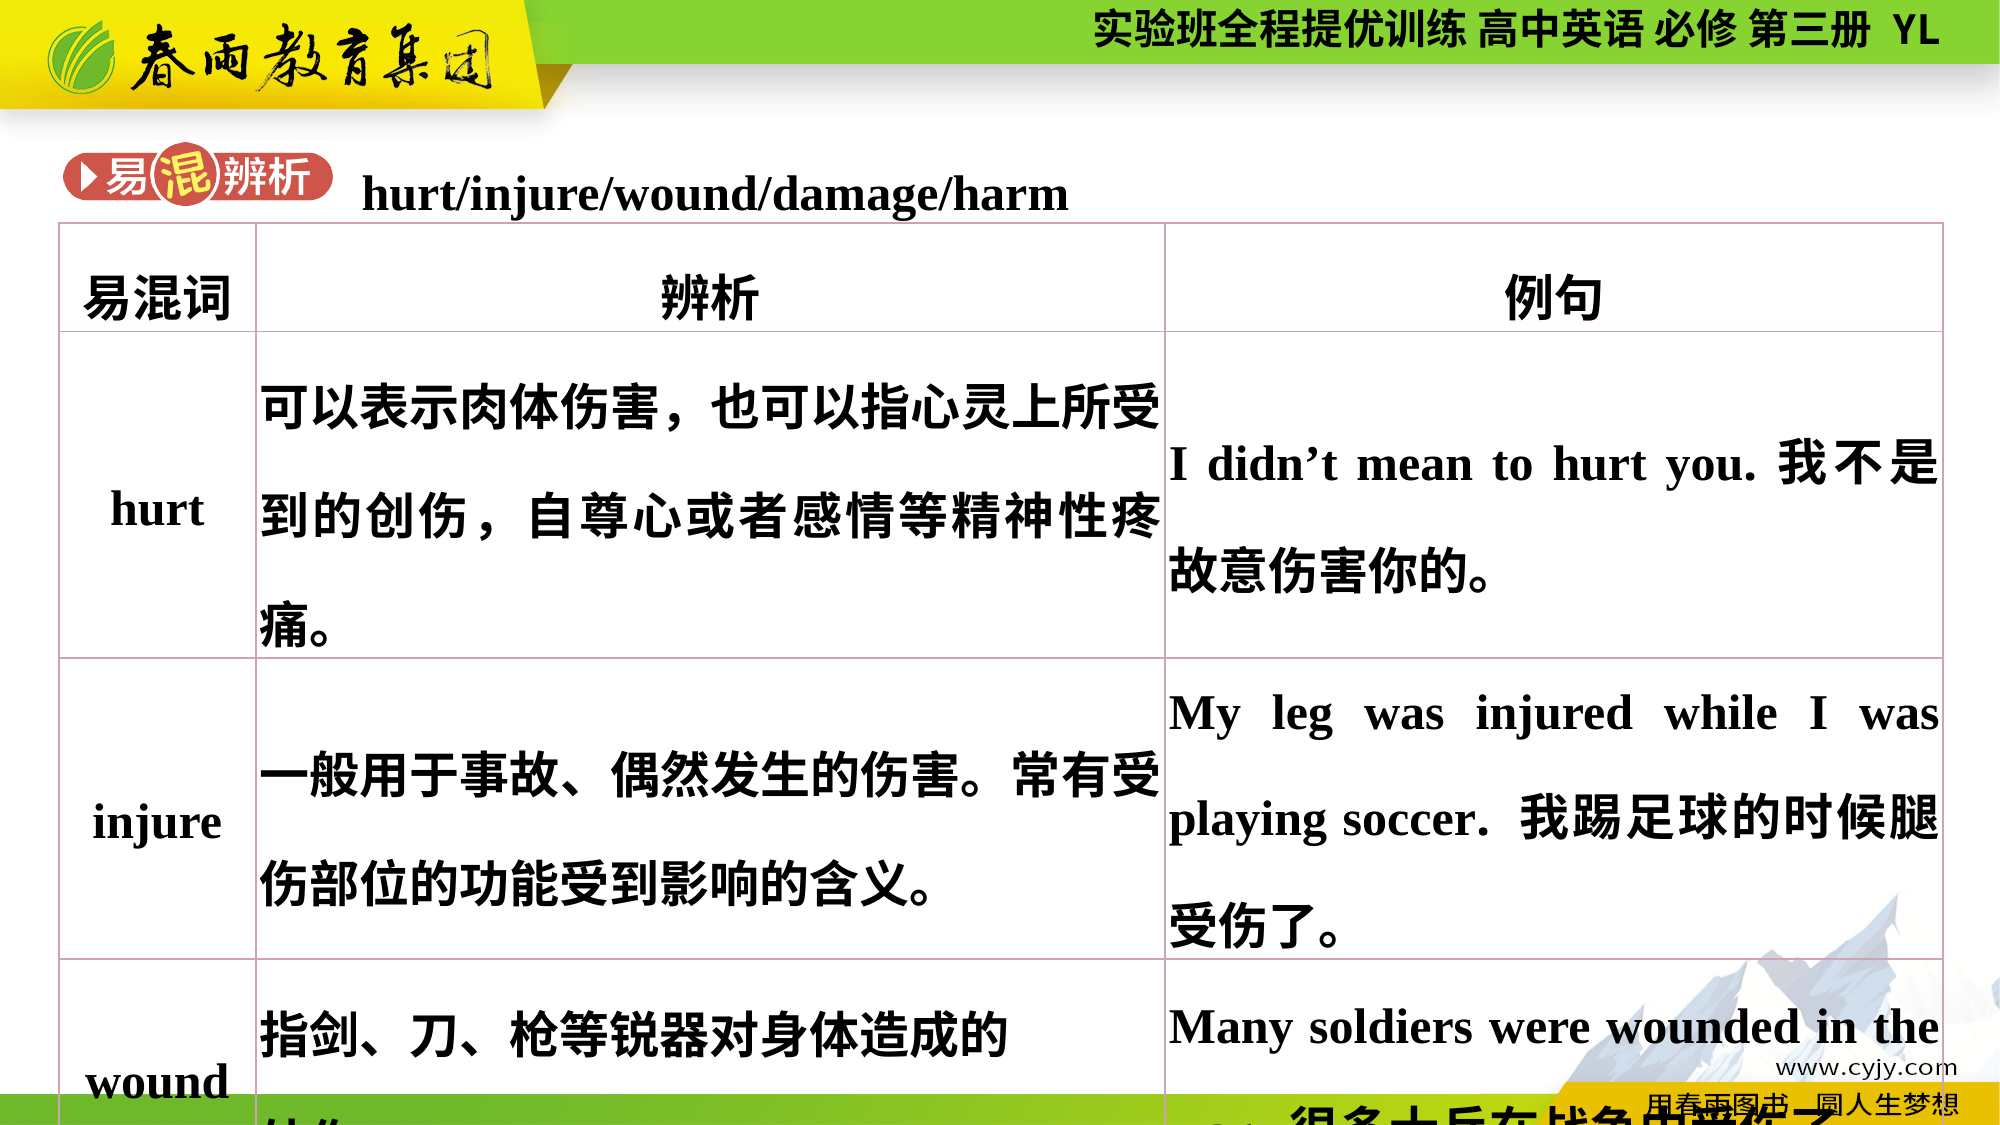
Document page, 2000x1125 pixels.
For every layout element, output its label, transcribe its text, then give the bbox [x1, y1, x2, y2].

table_cell Many soldiers were wounded in the war. 很多士兵在战争中受伤了。 [1166, 960, 1942, 1125]
table_cell 可以表示肉体伤害，也可以指心灵上所受到的创伤，自尊心或者感情等精神性疼痛。 [257, 332, 1164, 657]
picture [0, 0, 2000, 1125]
list hurt/injure/wound/damage/harm [59, 122, 1944, 218]
table_header 例句 [1166, 224, 1942, 331]
table_header 辨析 [257, 224, 1164, 331]
table_cell injure [60, 659, 255, 958]
table_header 易混词 [60, 224, 255, 331]
table_cell 指剑、刀、枪等锐器对身体造成的 外伤。 [257, 960, 1164, 1125]
table_cell I didn’t mean to hurt you.我不是故意伤害你的。 [1166, 332, 1942, 657]
table_cell wound [60, 960, 255, 1125]
table_cell My leg was injured while I was playing soccer. 我踢足球的时候腿受伤了。 [1166, 659, 1942, 958]
table_cell hurt [60, 332, 255, 657]
table_cell 一般用于事故、偶然发生的伤害。常有受伤部位的功能受到影响的含义。 [257, 659, 1164, 958]
